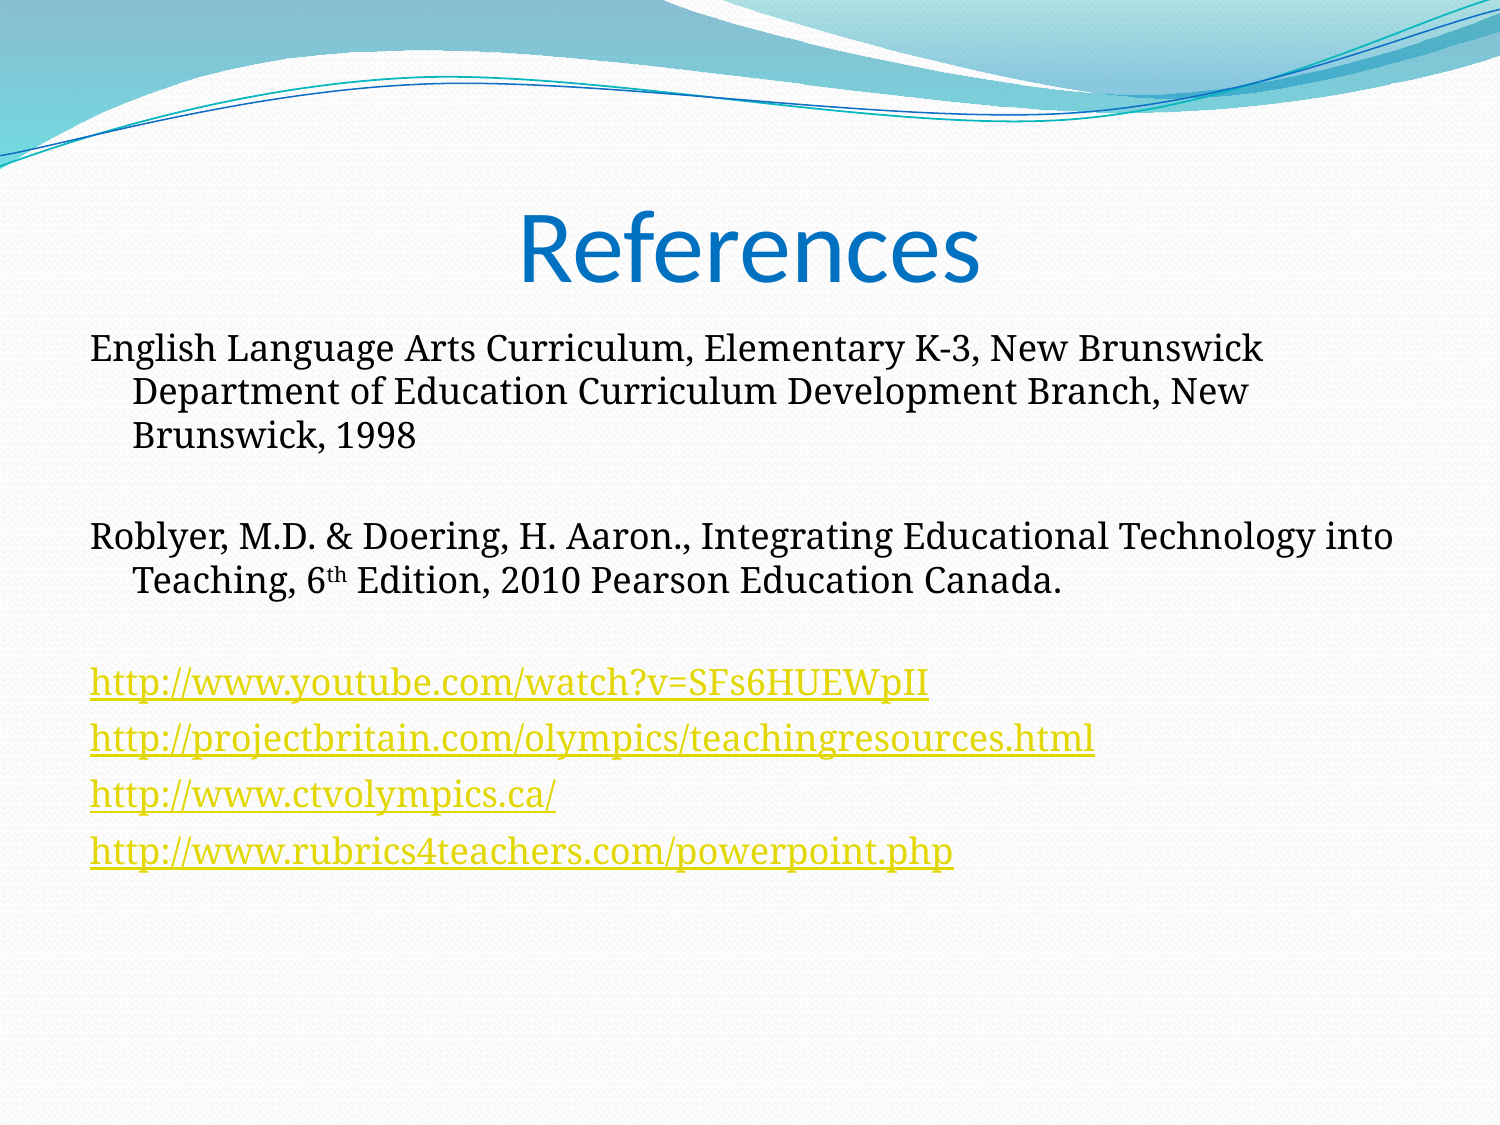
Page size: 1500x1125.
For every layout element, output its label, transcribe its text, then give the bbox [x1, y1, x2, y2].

list English Language Arts Curriculum, Elementary K-3, New Brunswick Department of Education Curriculum Development Branch, New Brunswick, 1998 Roblyer, M.D. & Doering, H. Aaron., Integrating Educational Technology into Teaching, 6th Edition, 2010 Pearson Education Canada. http://www.youtube.com/watch?v=SFs6HUEWpII http://projectbritain.com/olympics/teachingresources.html http://www.ctvolympics.ca/ http://www.rubrics4teachers.com/powerpoint.php [75, 317, 1425, 1038]
title References [75, 115, 1425, 303]
